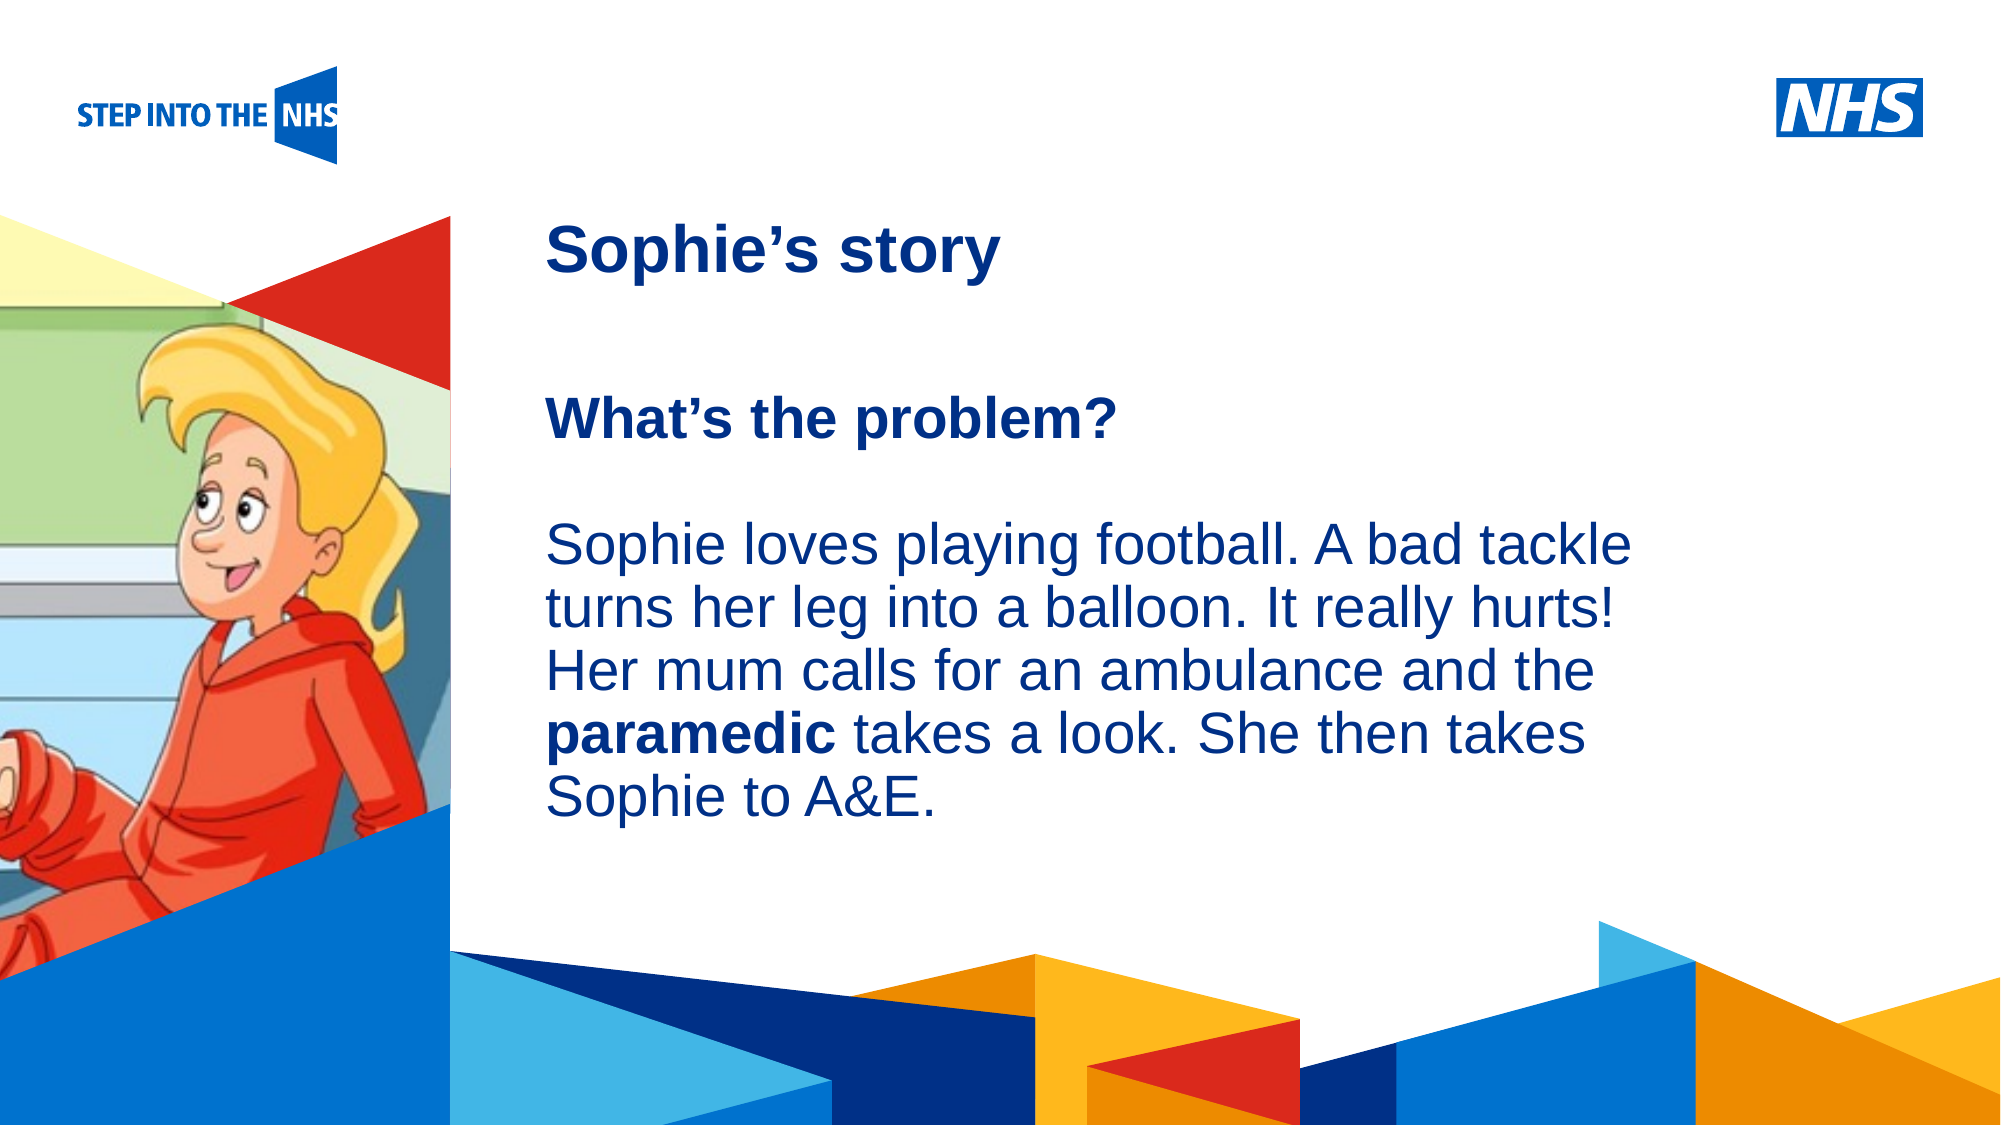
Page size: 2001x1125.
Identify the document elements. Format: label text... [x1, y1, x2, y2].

list What’s the problem? Sophie loves playing football. A bad tackle turns her leg into a balloon. It really hurts! Her mum calls for an ambulance and the paramedic takes a look. She then takes Sophie to A&E. [545, 388, 1767, 958]
title Sophie’s story [545, 214, 1672, 302]
picture [0, 214, 451, 981]
